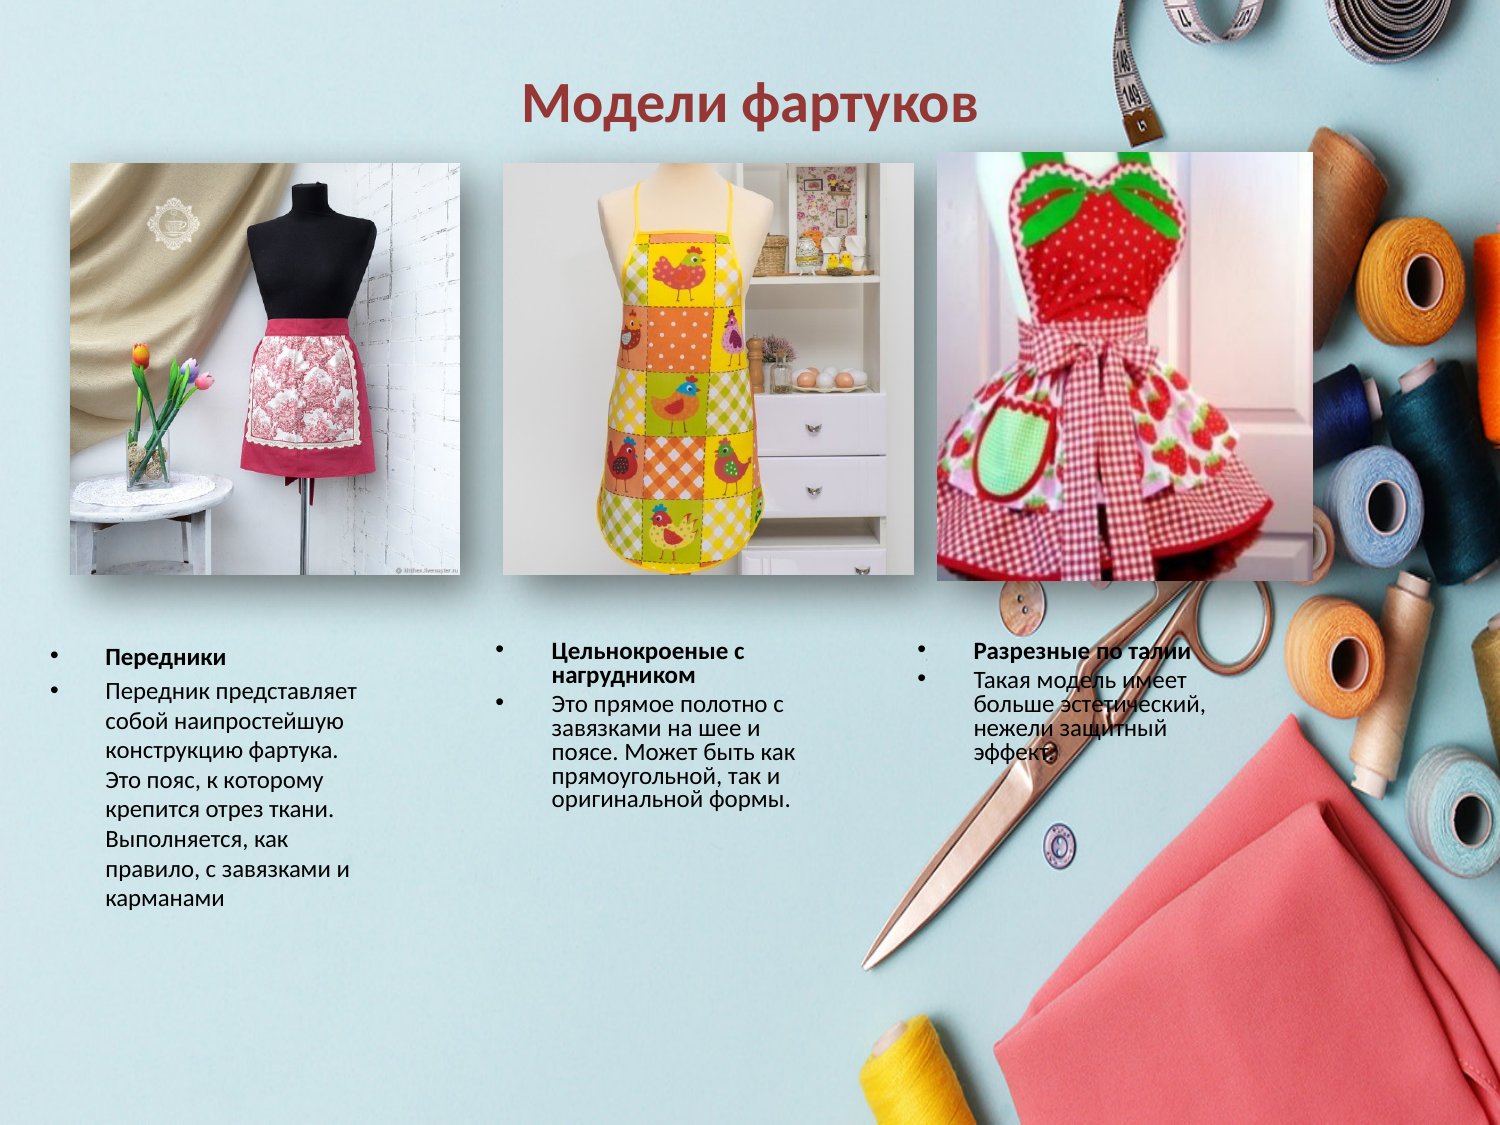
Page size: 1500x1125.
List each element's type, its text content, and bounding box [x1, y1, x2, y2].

title Модели фартуков [75, 45, 1425, 153]
text_box Цельнокроеные с нагрудником Это прямое полотно с завязками на шее и поясе. Может быть как прямоугольной, так и оригинальной формы. [480, 632, 832, 868]
list Передники Передник представляет собой наипростейшую конструкцию фартука. Это пояс, к которому крепится отрез ткани. Выполняется, как правило, с завязками и карманами [35, 632, 387, 926]
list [70, 163, 460, 575]
picture [0, 0, 1500, 1125]
text_box Разрезные по талии Такая модель имеет больше эстетический, нежели защитный эффект. [902, 632, 1254, 868]
